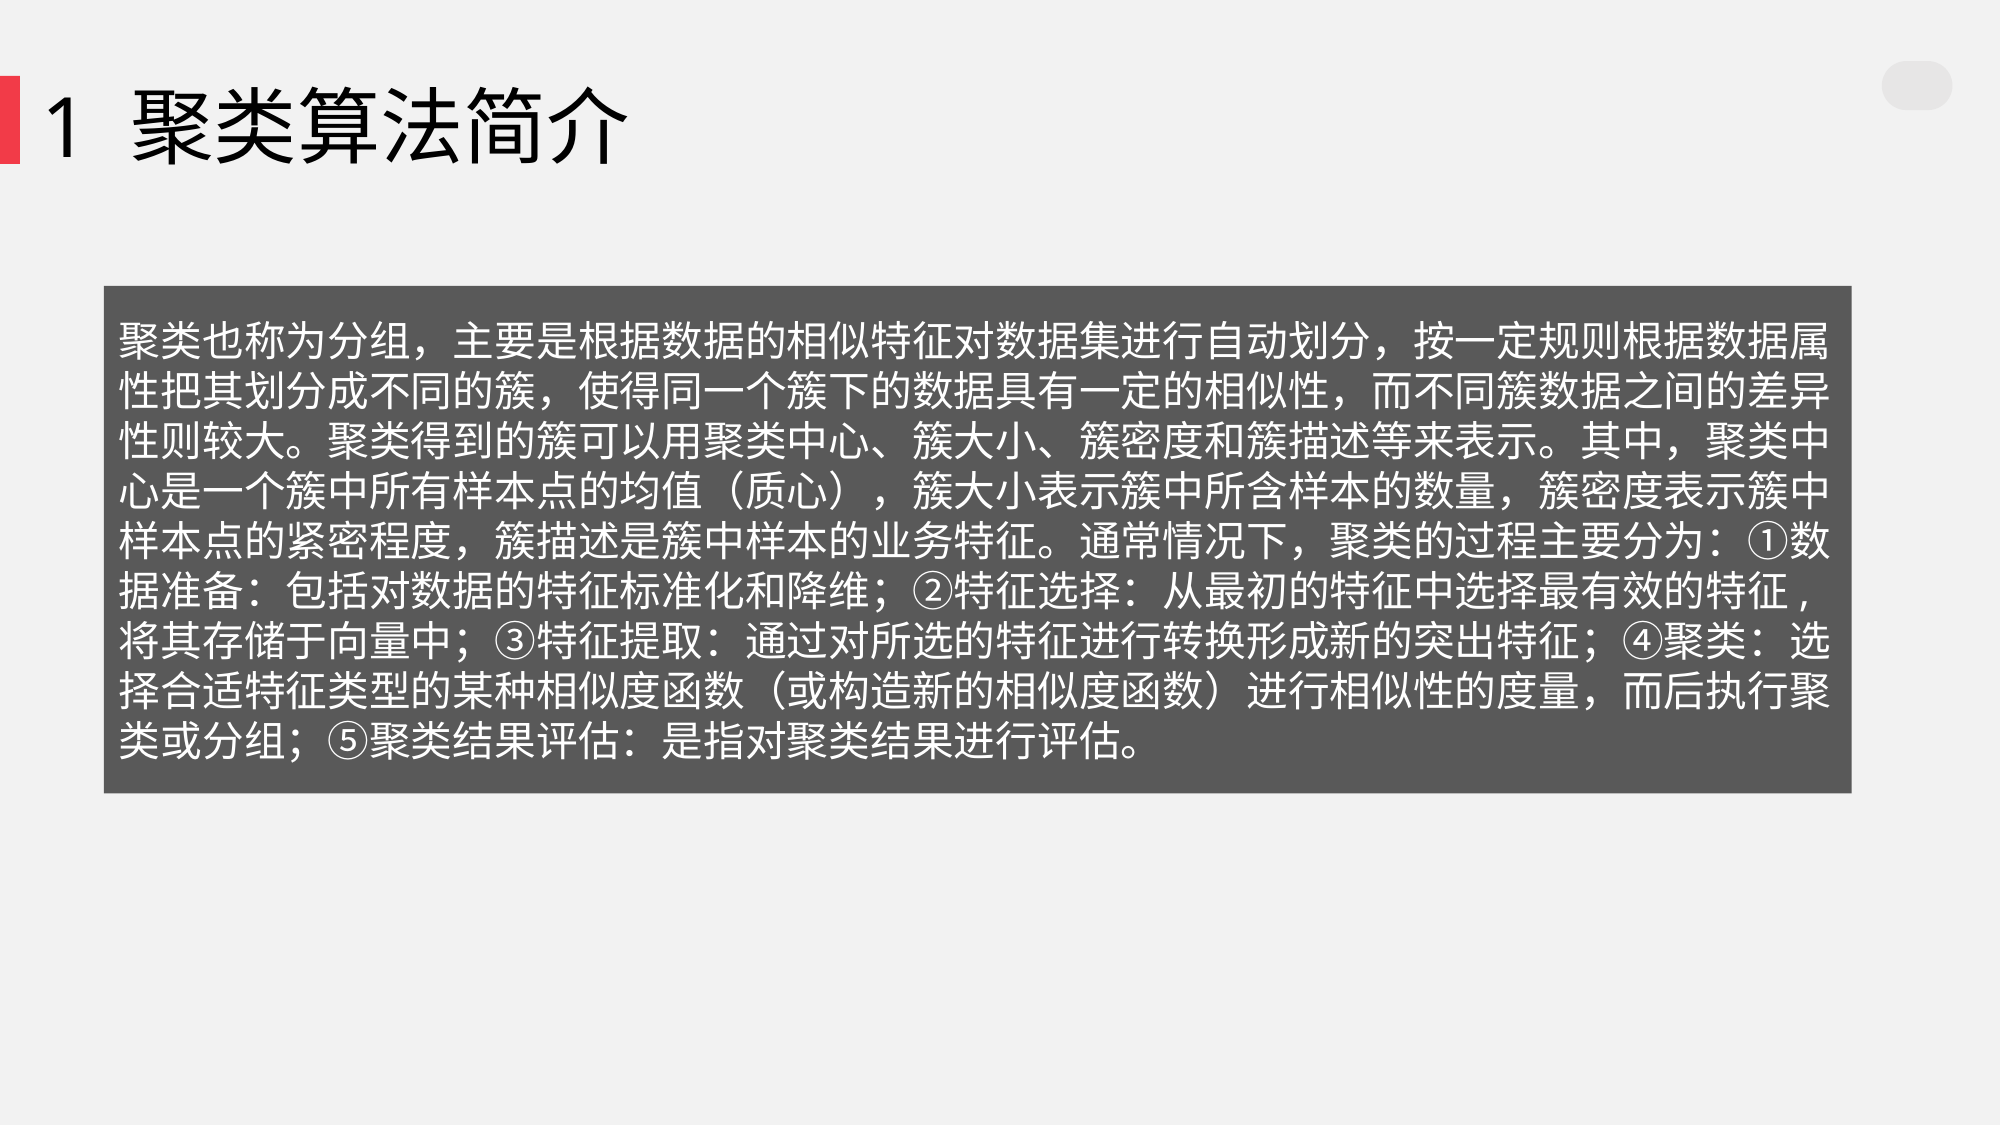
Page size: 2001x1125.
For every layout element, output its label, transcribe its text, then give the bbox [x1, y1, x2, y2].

text_box 聚类也称为分组，主要是根据数据的相似特征对数据集进行自动划分，按一定规则根据数据属性把其划分成不同的簇，使得同一个簇下的数据具有一定的相似性，而不同簇数据之间的差异性则较大。聚类得到的簇可以用聚类中心、簇大小、簇密度和簇描述等来表示。其中，聚类中心是一个簇中所有样本点的均值（质心），簇大小表示簇中所含样本的数量，簇密度表示簇中样本点的紧密程度，簇描述是簇中样本的业务特征。通常情况下，聚类的过程主要分为：①数据准备：包括对数据的特征标准化和降维；②特征选择：从最初的特征中选择最有效的特征,将其存储于向量中；③特征提取：通过对所选的特征进行转换形成新的突出特征；④聚类：选择合适特征类型的某种相似度函数（或构造新的相似度函数）进行相似性的度量，而后执行聚类或分组；⑤聚类结果评估：是指对聚类结果进行评估。 [103, 285, 1853, 794]
list 1 聚类算法简介 [41, 75, 1836, 186]
